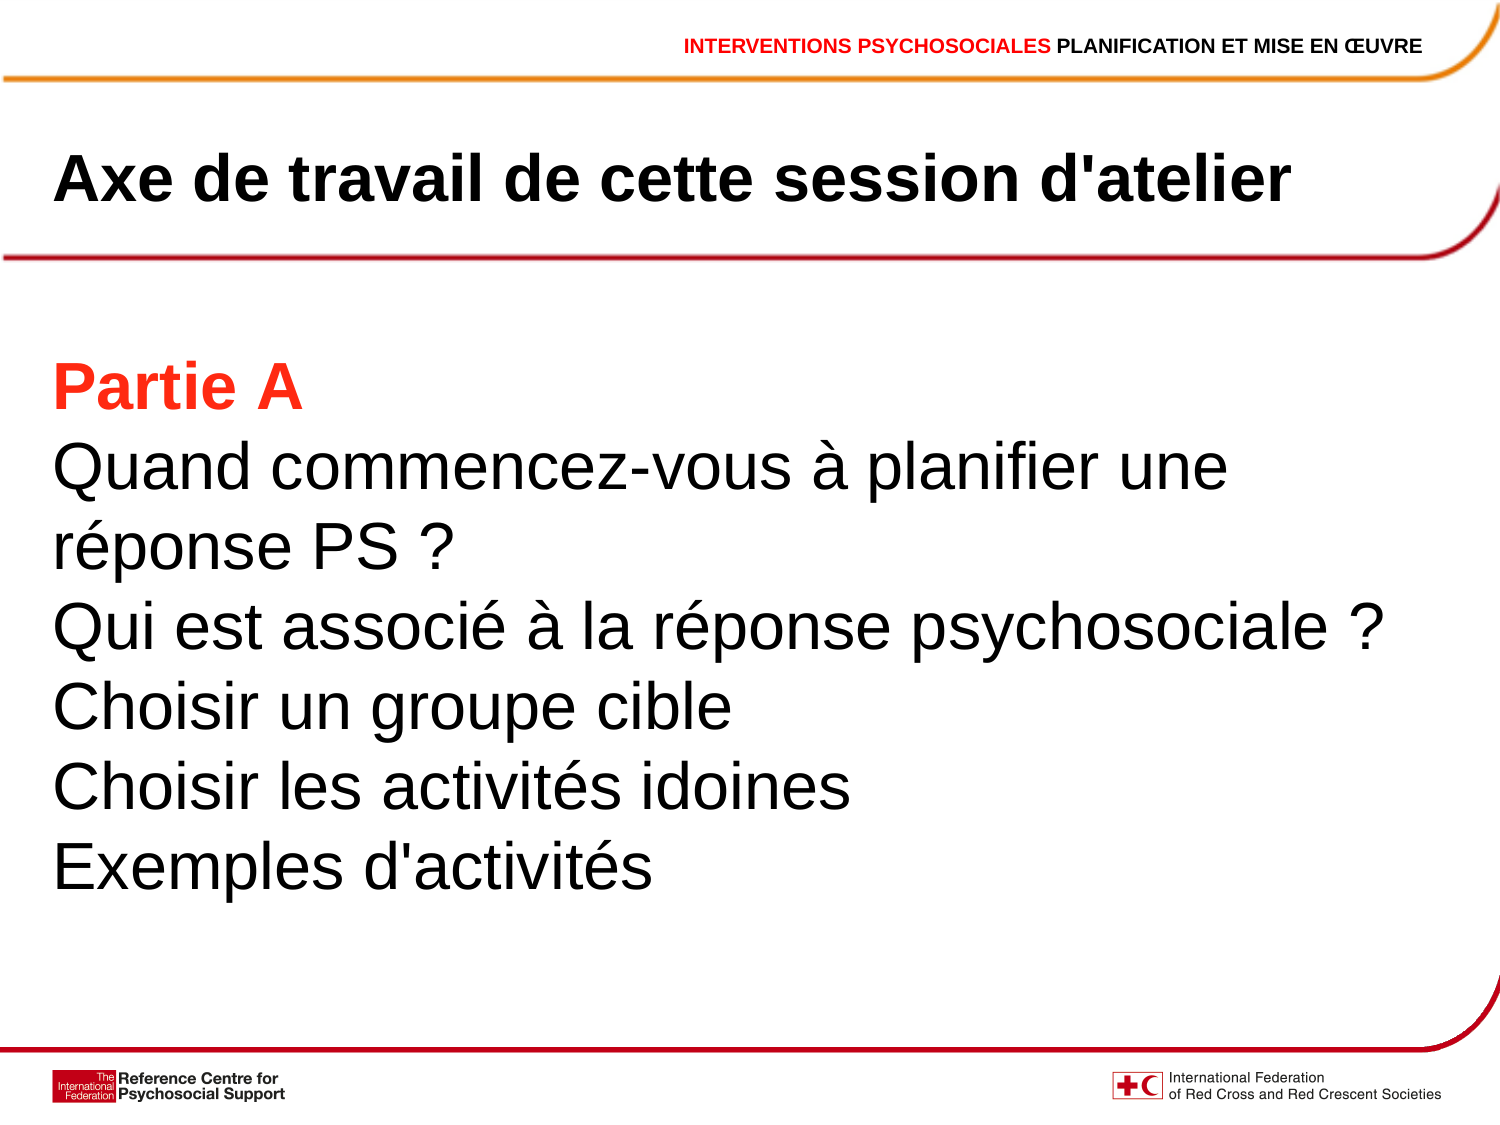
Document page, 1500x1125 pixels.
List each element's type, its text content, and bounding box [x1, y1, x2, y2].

title Partie A Quand commencez-vous à planifier une réponse PS ? Qui est associé à la réponse psychosociale ? Choisir un groupe cible Choisir les activités idoines Exemples d'activités [37, 712, 1451, 973]
picture [0, 0, 1500, 265]
picture [0, 974, 1500, 1125]
